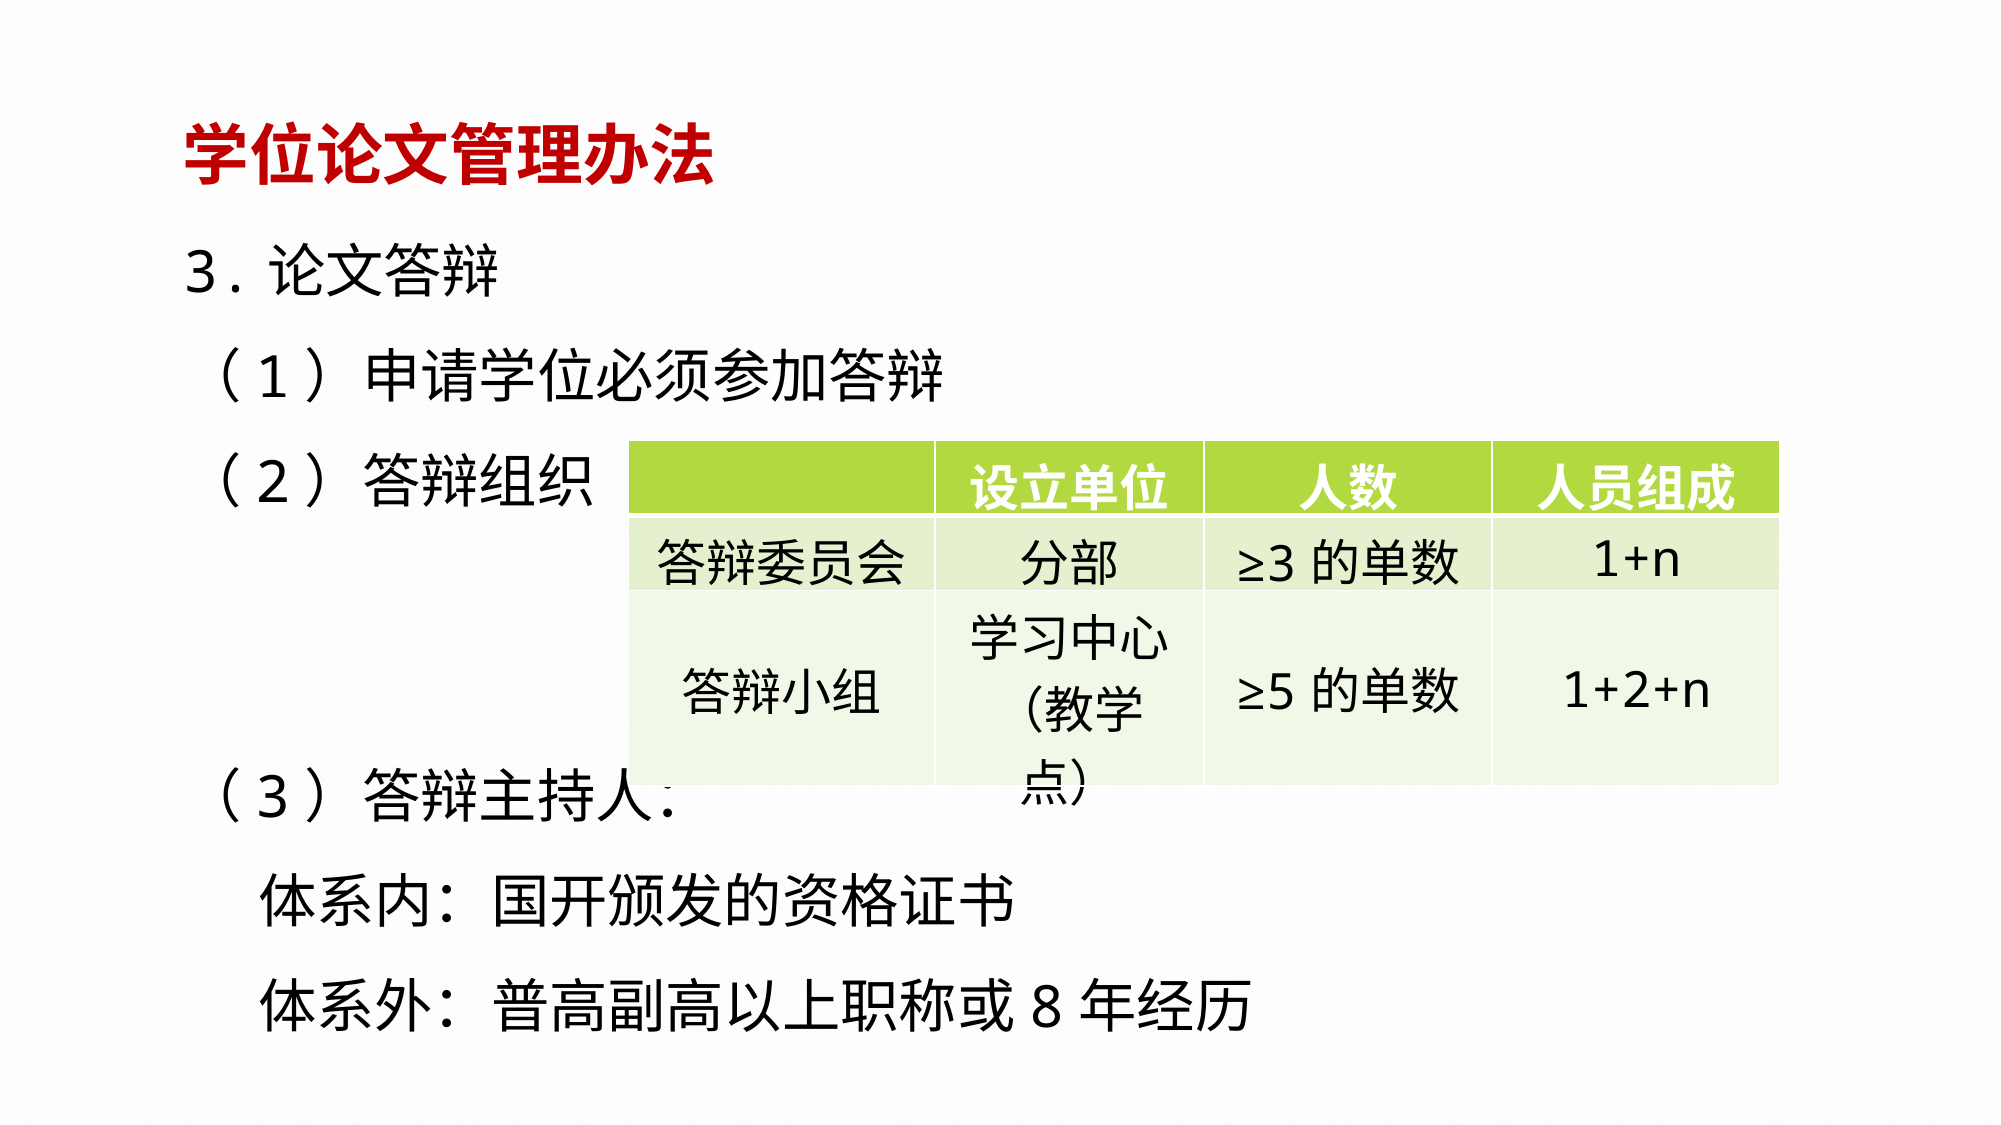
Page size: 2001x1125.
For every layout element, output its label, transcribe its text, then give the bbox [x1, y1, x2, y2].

text_box 学位论文管理办法 [124, 65, 1563, 201]
table_header 人员组成 [1493, 441, 1779, 513]
table_cell 1+2+n [1493, 591, 1779, 785]
table_cell 1+n [1493, 518, 1779, 590]
text_box 3.论文答辩 （1）申请学位必须参加答辩 （2）答辩组织 （3）答辩主持人： 体系内：国开颁发的资格证书 体系外：普高副高以上职称或8年经历 [168, 191, 1864, 1106]
table_cell 答辩委员会 [629, 518, 934, 590]
table_cell ≥5的单数 [1205, 591, 1491, 785]
table_header [629, 441, 934, 513]
table_cell ≥3的单数 [1205, 518, 1491, 590]
table_cell 分部 [936, 518, 1203, 590]
table_cell 答辩小组 [629, 591, 934, 785]
table_cell 学习中心 （教学点） [936, 591, 1203, 785]
table_header 人数 [1205, 441, 1491, 513]
table_header 设立单位 [936, 441, 1203, 513]
